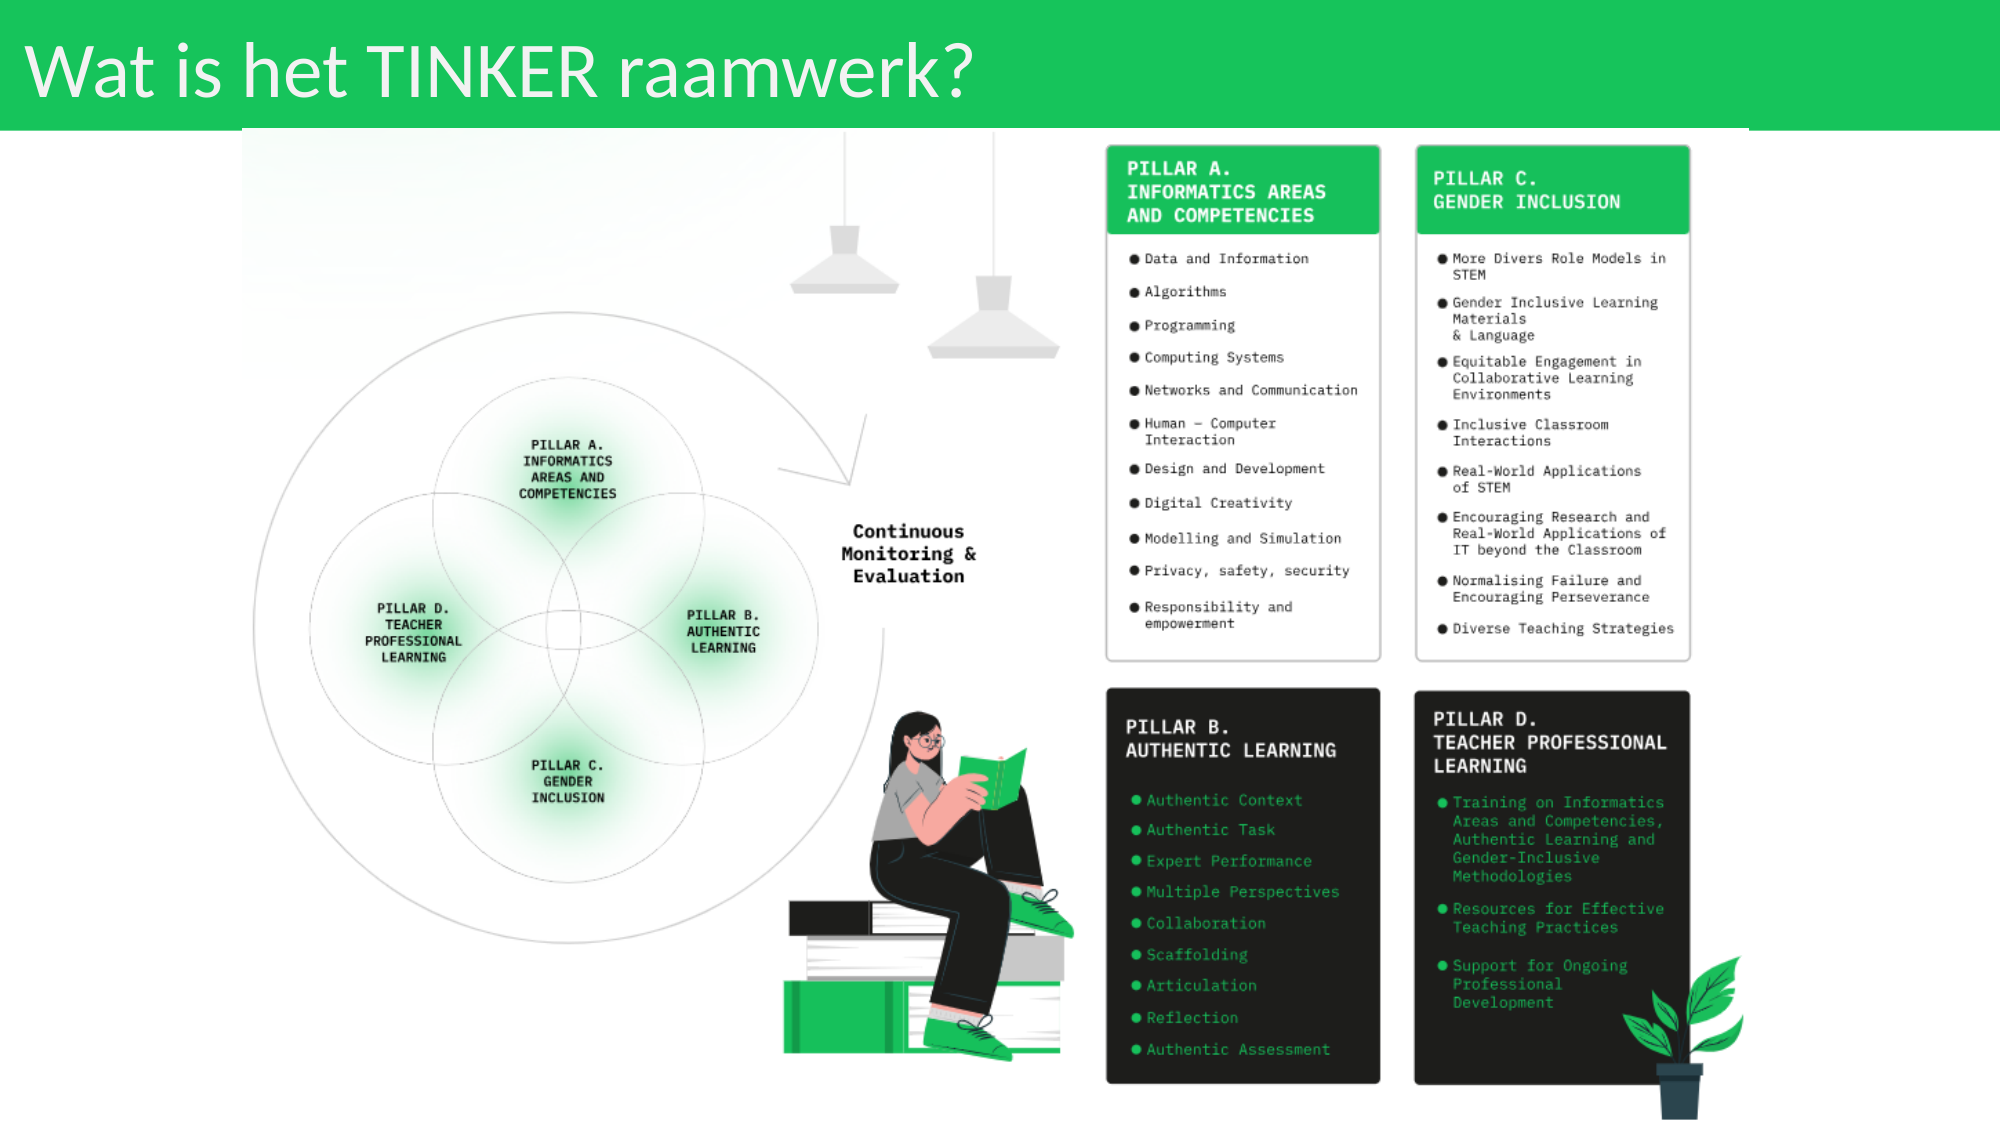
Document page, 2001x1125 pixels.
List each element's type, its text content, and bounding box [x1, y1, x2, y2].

picture [242, 128, 1749, 1124]
title Wat is het TINKER raamwerk? [16, 13, 1976, 131]
